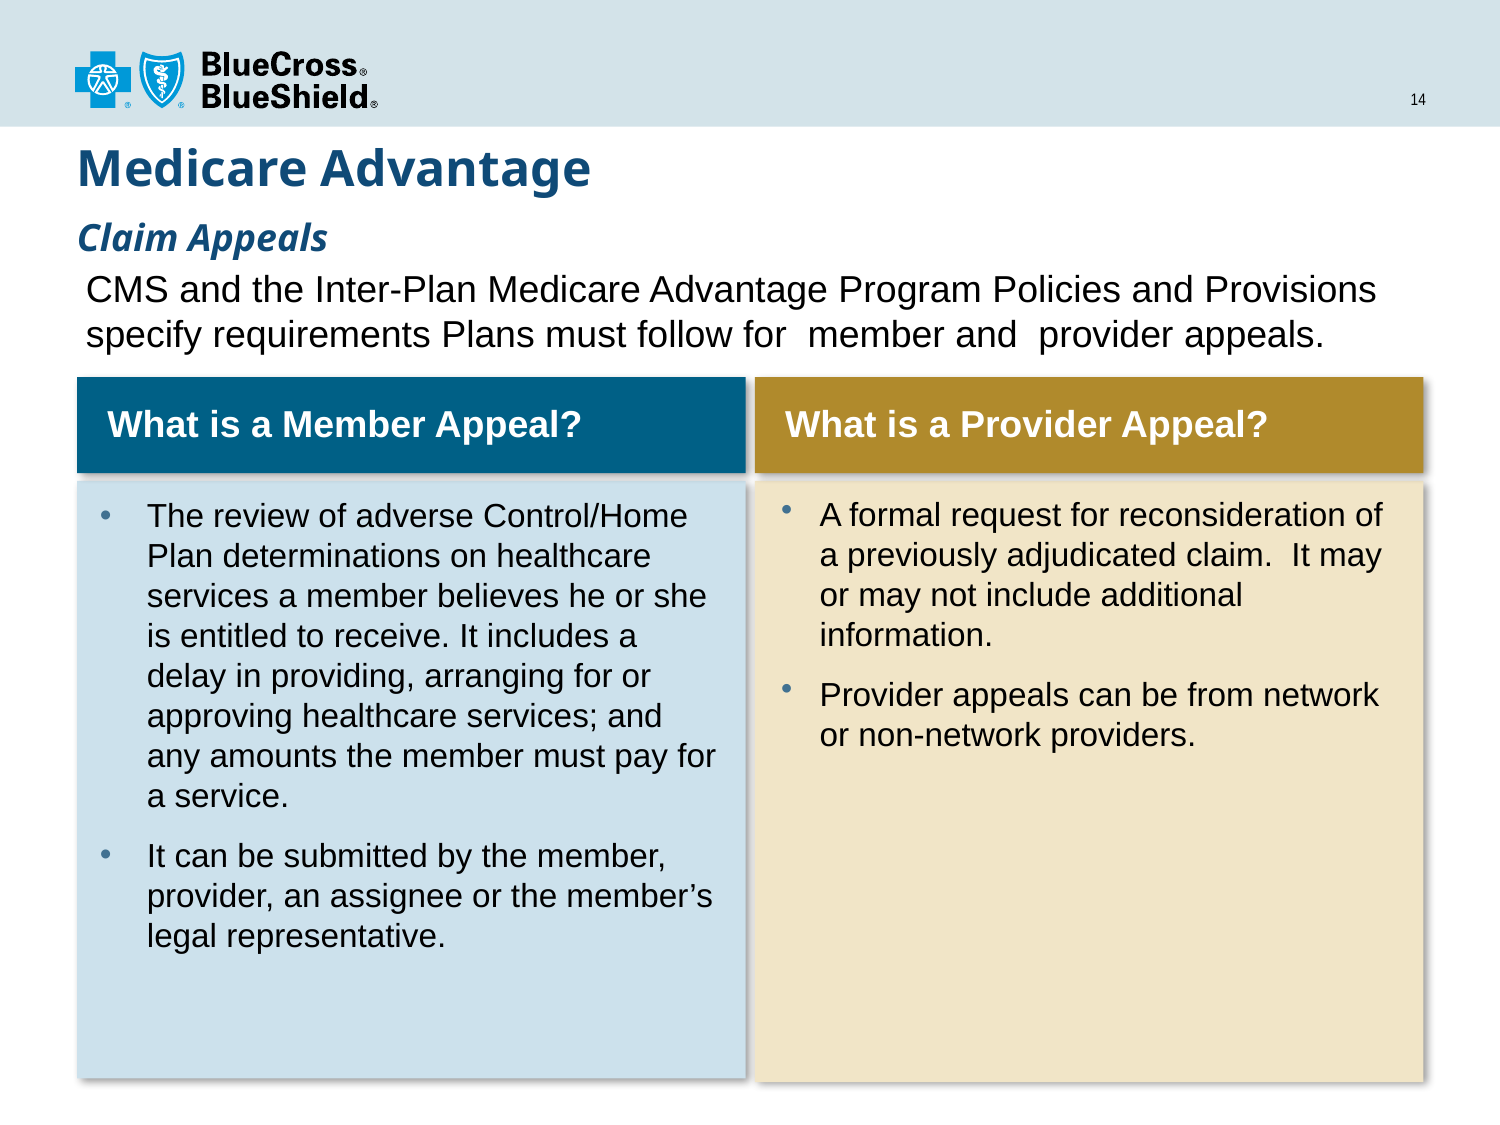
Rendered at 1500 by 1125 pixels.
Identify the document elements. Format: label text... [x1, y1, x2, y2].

text_box A formal request for reconsideration of a previously adjudicated claim. It may or may not include additional information. Provider appeals can be from network or non-network providers. [781, 485, 1418, 835]
text_box The review of adverse Control/Home Plan determinations on healthcare services a member believes he or she is entitled to receive. It includes a delay in providing, arranging for or approving healthcare services; and any amounts the member must pay for a service. It can be submitted by the member, provider, an assignee or the member’s legal representative. [99, 487, 737, 864]
list CMS and the Inter-Plan Medicare Advantage Program Policies and Provisions specify requirements Plans must follow for member and provider appeals. [85, 264, 1436, 378]
text_box [77, 480, 746, 1079]
picture [178, 101, 185, 109]
text_box [754, 481, 1424, 1083]
picture [124, 101, 131, 109]
text_box What is a Provider Appeal? [754, 378, 1424, 474]
title Medicare Advantage Claim Appeals [76, 133, 1427, 246]
text_box What is a Member Appeal? [77, 377, 746, 474]
